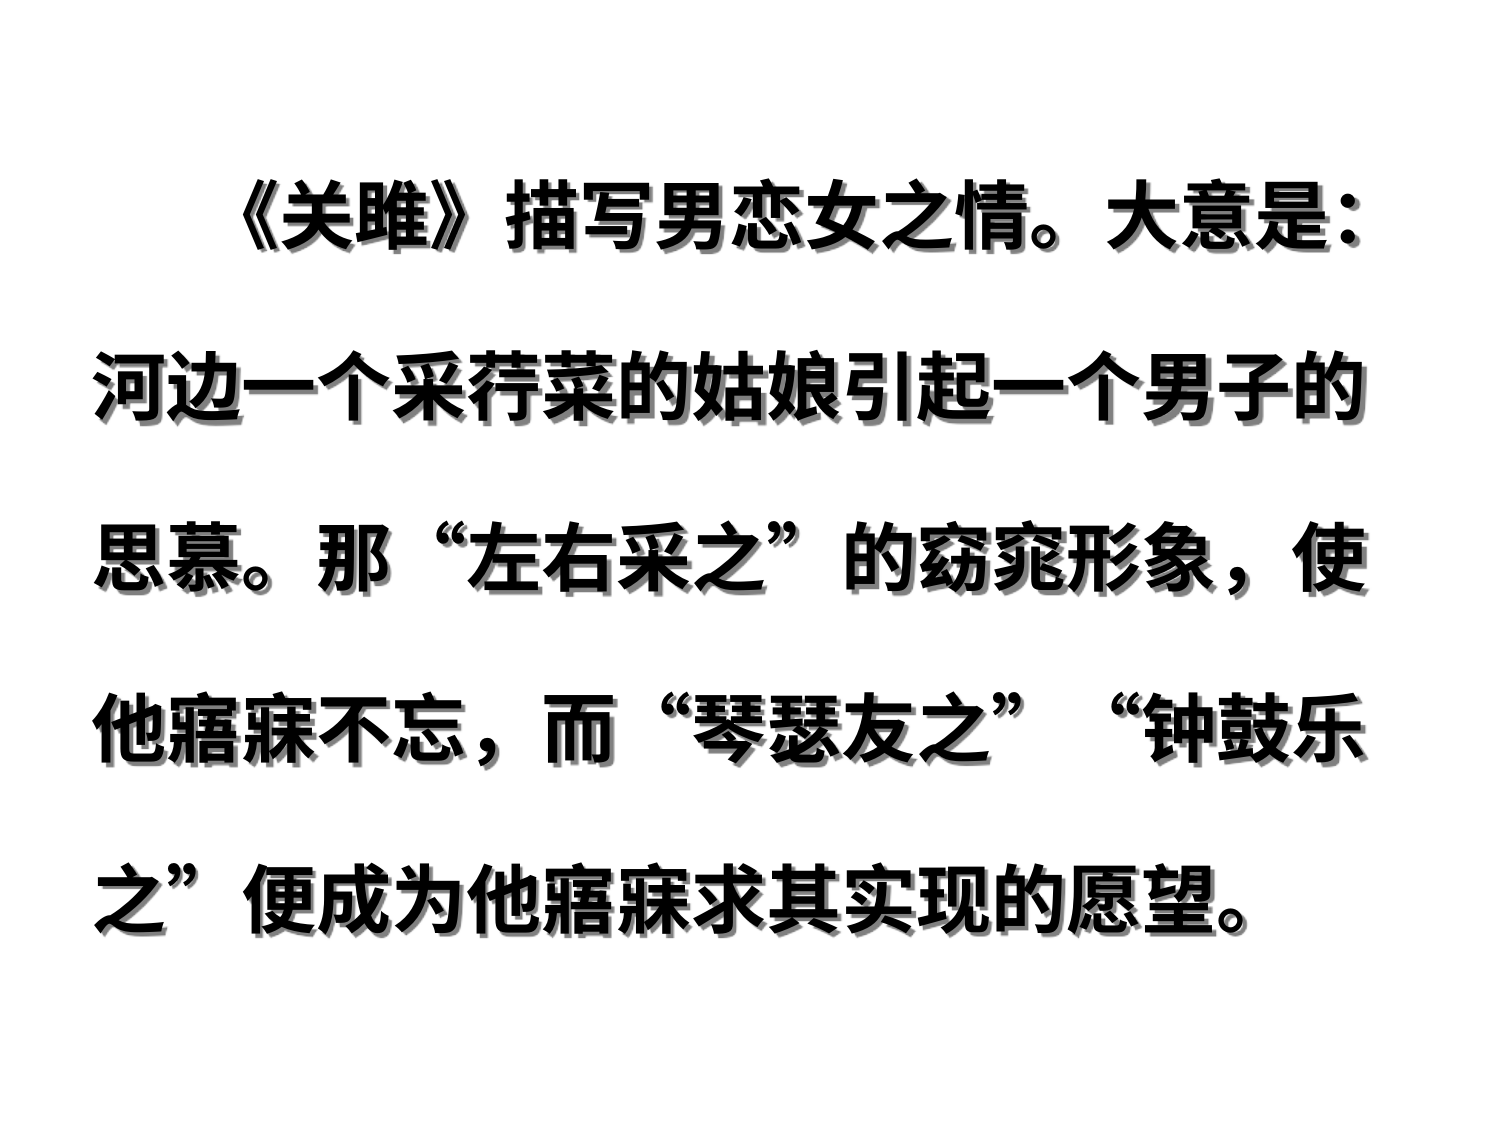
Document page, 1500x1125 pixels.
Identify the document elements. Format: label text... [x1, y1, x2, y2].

text_box 《关雎》描写男恋女之情。大意是：河边一个采荇菜的姑娘引起一个男子的思慕。那“左右采之”的窈窕形象，使他寤寐不忘，而“琴瑟友之”“钟鼓乐之”便成为他寤寐求其实现的愿望。 [76, 80, 1434, 950]
